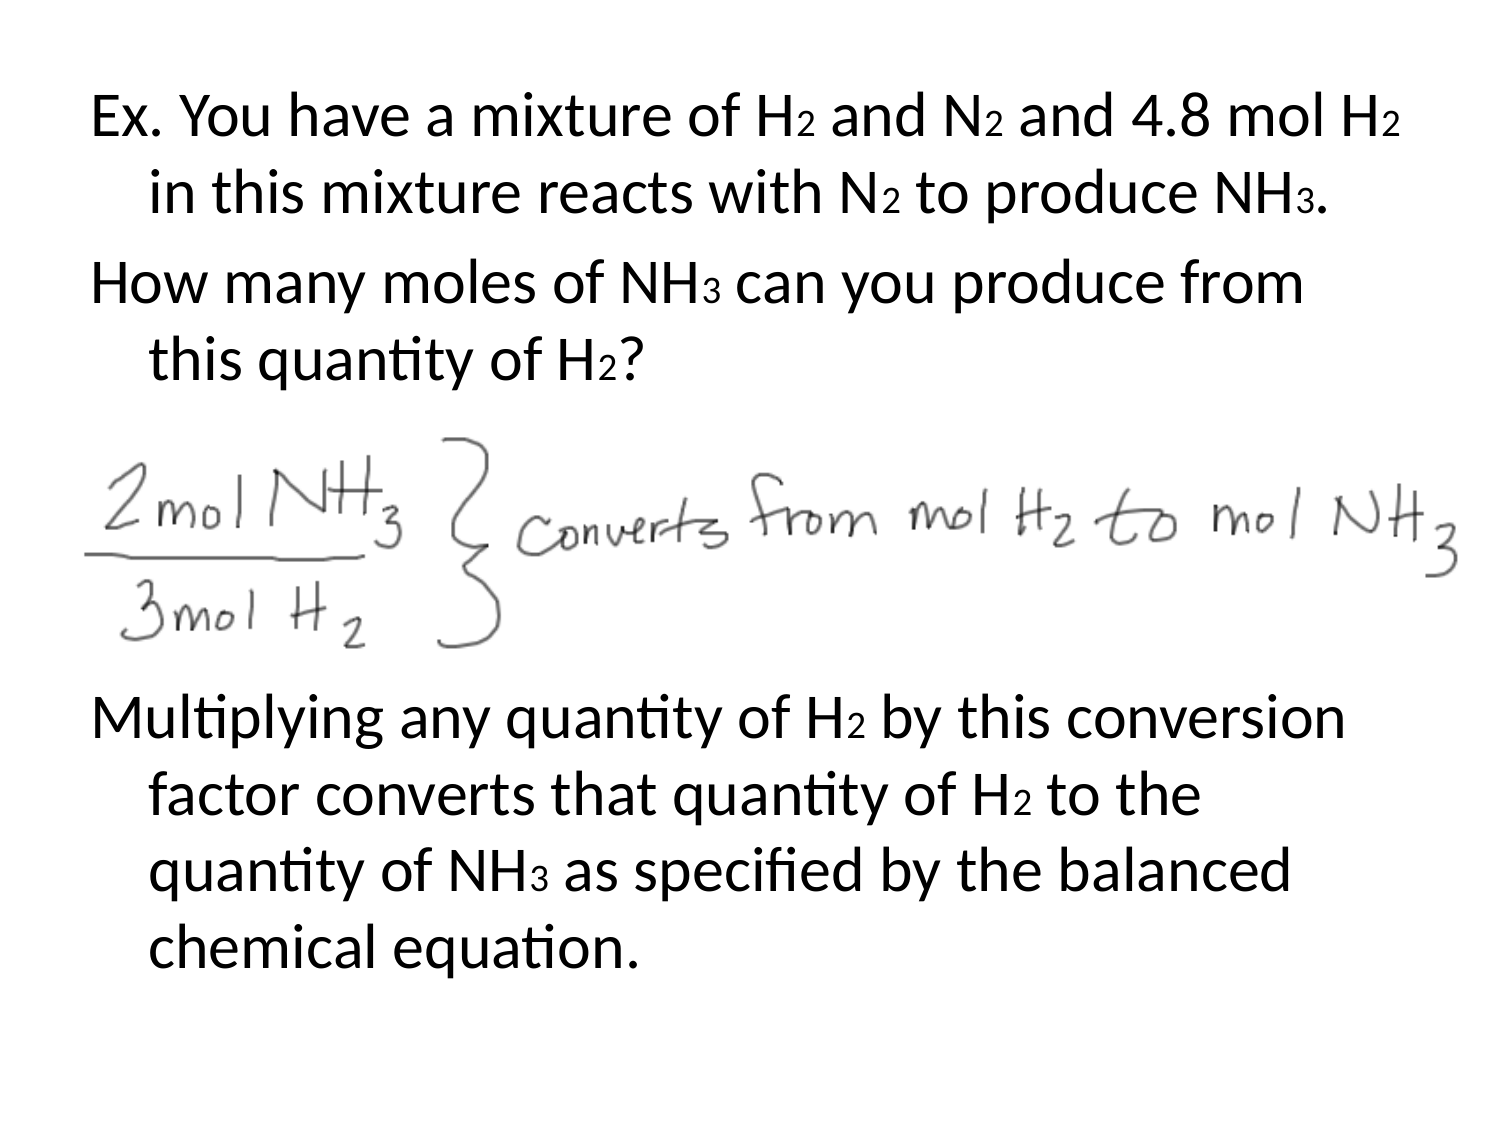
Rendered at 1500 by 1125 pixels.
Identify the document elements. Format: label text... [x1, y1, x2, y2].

list Ex. You have a mixture of H2 and N2 and 4.8 mol H2 in this mixture reacts with N2 to produce NH3. How many moles of NH3 can you produce from this quantity of H2? Multiplying any quantity of H2 by this conversion factor converts that quantity of H2 to the quantity of NH3 as specified by the balanced chemical equation. [75, 65, 1425, 412]
picture [0, 413, 1500, 686]
list Ex. You have a mixture of H2 and N2 and 4.8 mol H2 in this mixture reacts with N2 to produce NH3. How many moles of NH3 can you produce from this quantity of H2? Multiplying any quantity of H2 by this conversion factor converts that quantity of H2 to the quantity of NH3 as specified by the balanced chemical equation. [75, 693, 1425, 1005]
